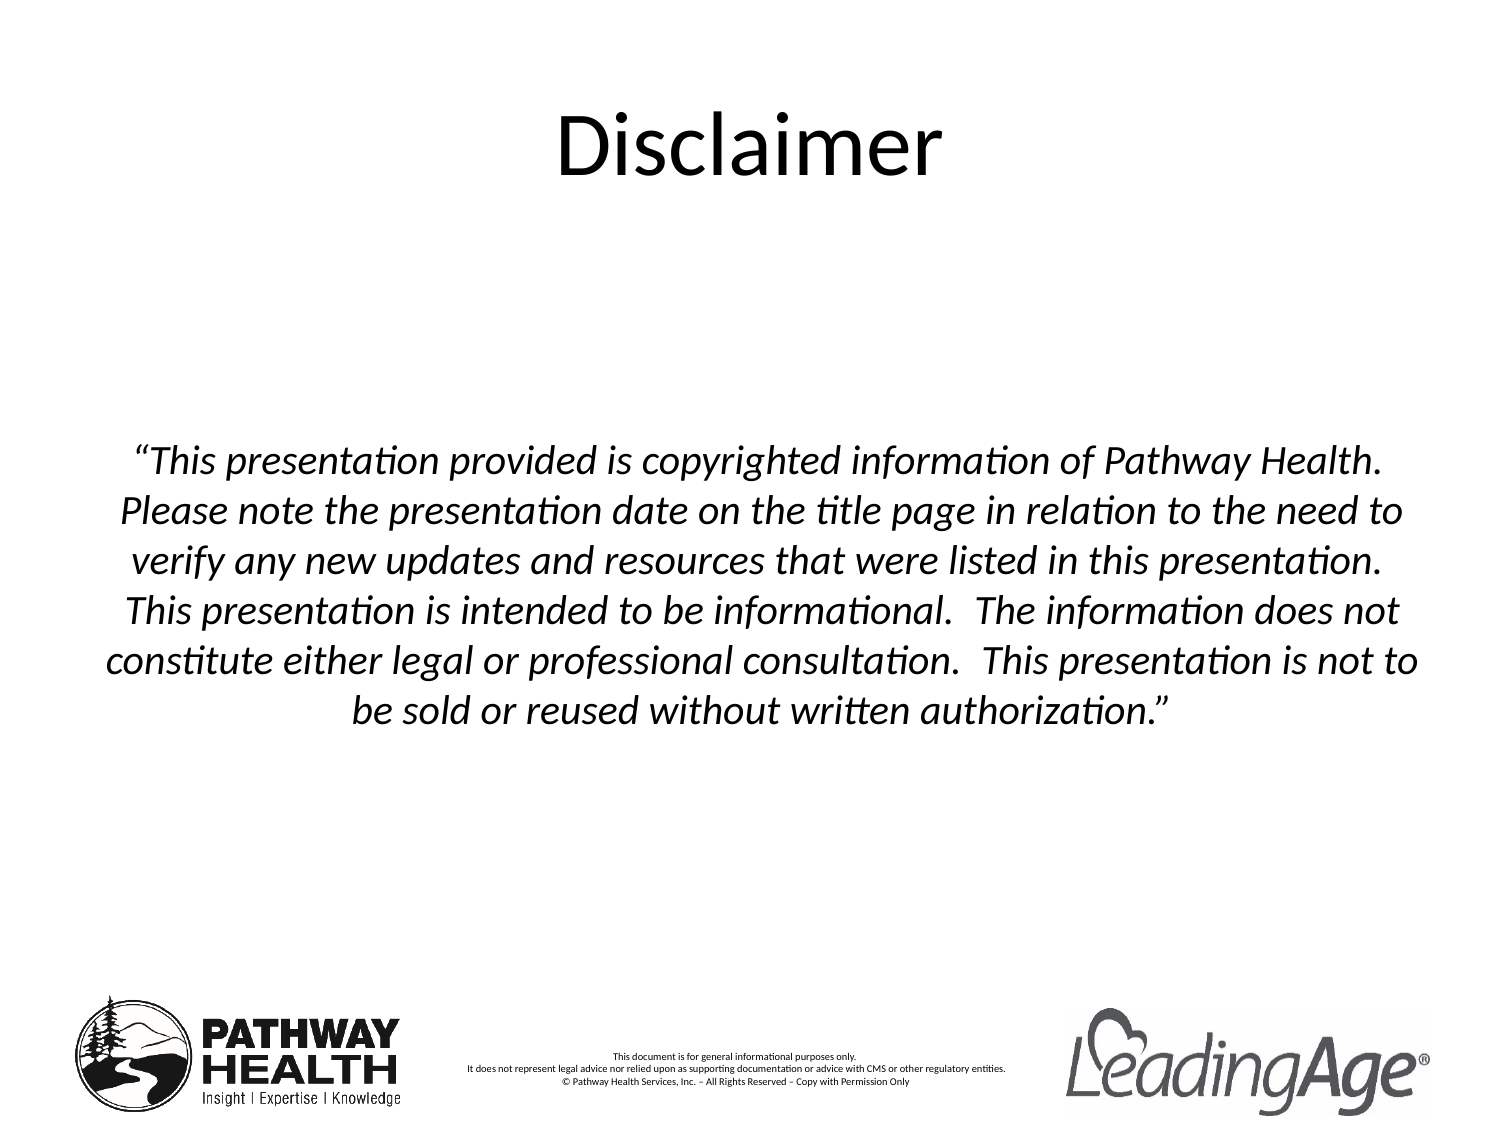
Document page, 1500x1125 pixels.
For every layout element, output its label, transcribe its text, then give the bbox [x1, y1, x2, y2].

list “This presentation provided is copyrighted information of Pathway Health. Please note the presentation date on the title page in relation to the need to verify any new updates and resources that were listed in this presentation. This presentation is intended to be informational. The information does not constitute either legal or professional consultation. This presentation is not to be sold or reused without written authorization.” [87, 425, 1438, 1125]
title Disclaimer [75, 45, 1425, 233]
picture [75, 995, 87, 1112]
